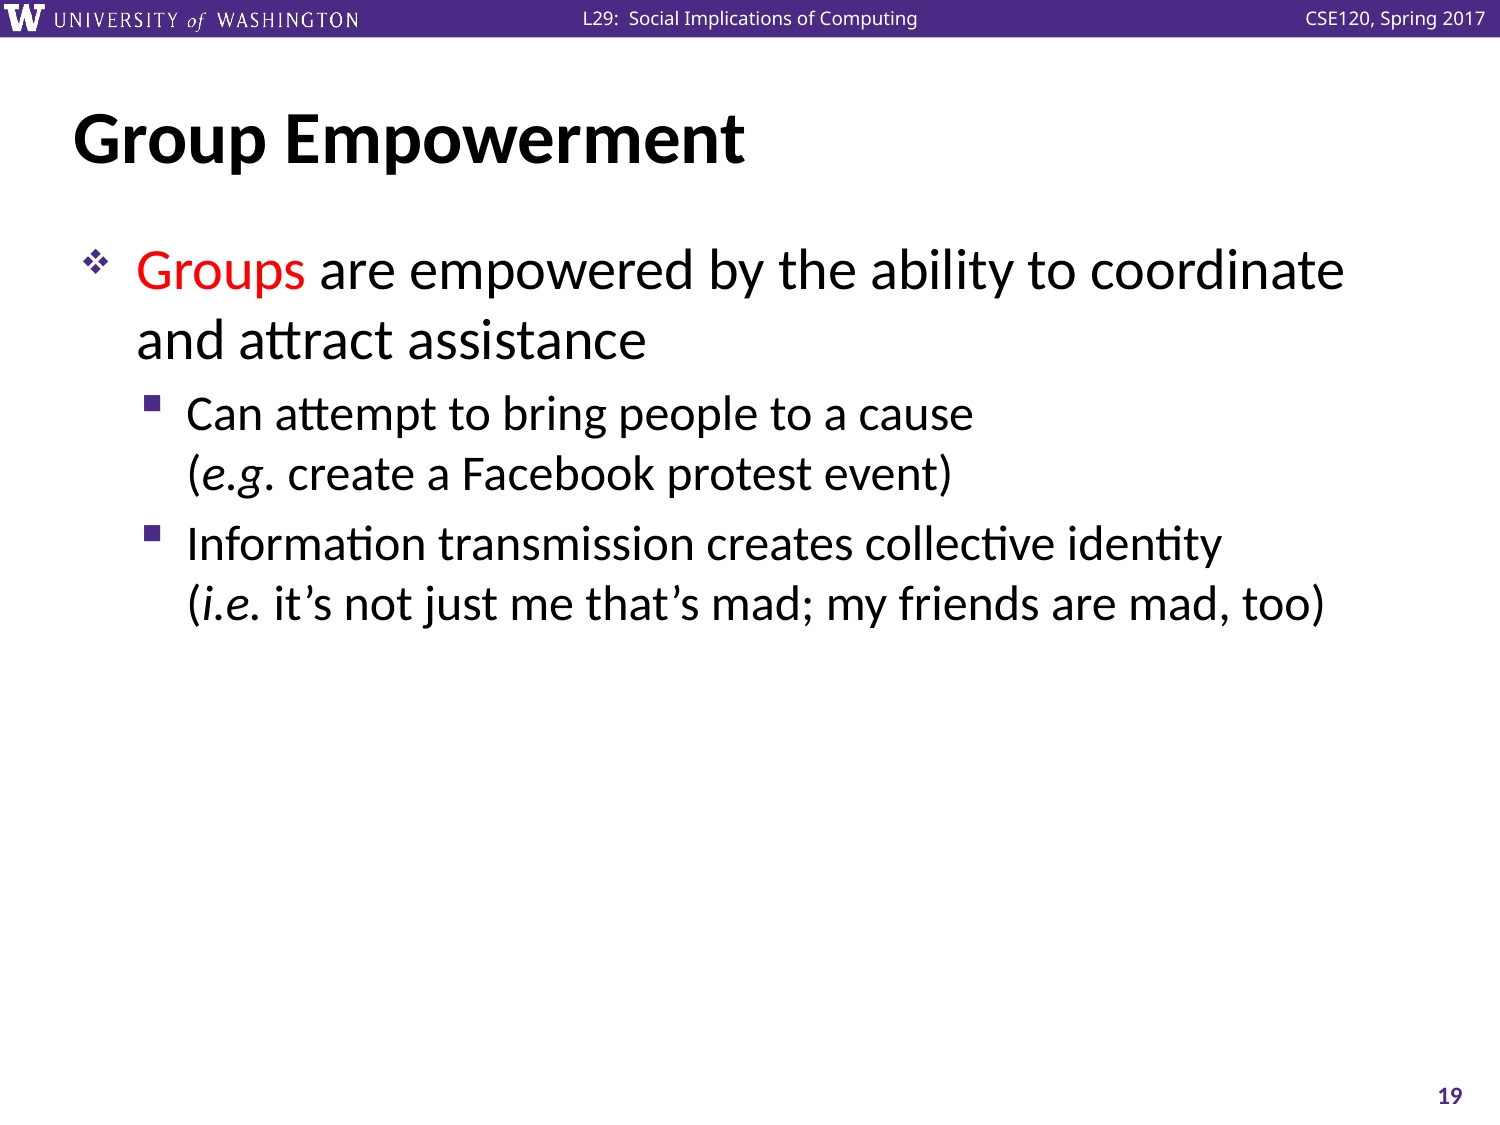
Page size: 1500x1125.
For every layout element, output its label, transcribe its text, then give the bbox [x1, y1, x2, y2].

title Group Empowerment [58, 71, 1438, 197]
picture [4, 4, 358, 32]
list Groups are empowered by the ability to coordinate and attract assistance Can attempt to bring people to a cause (e.g. create a Facebook protest event) Information transmission creates collective identity (i.e. it’s not just me that’s mad; my friends are mad, too) [64, 223, 1438, 1040]
slide_number 19 [1400, 1065, 1500, 1125]
